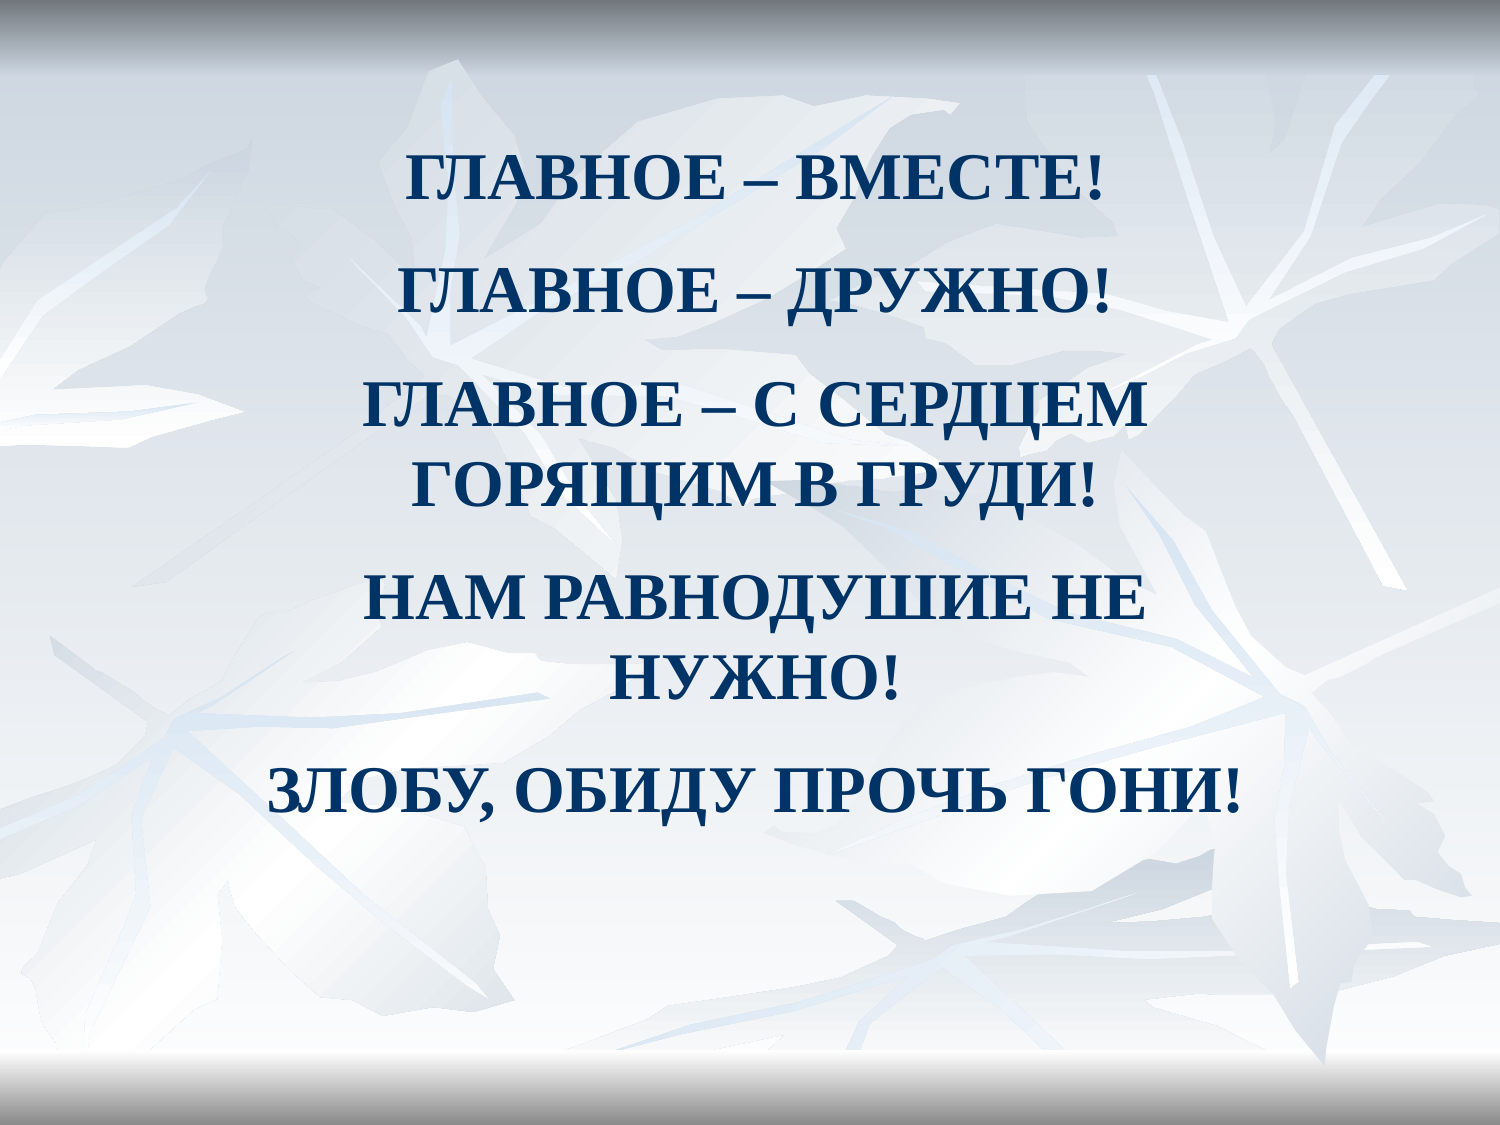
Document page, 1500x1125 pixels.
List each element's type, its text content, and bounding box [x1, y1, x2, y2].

text_box ГЛАВНОЕ – ВМЕСТЕ! ГЛАВНОЕ – ДРУЖНО! ГЛАВНОЕ – С СЕРДЦЕМ ГОРЯЩИМ В ГРУДИ! НАМ РАВНОДУШИЕ НЕ НУЖНО! ЗЛОБУ, ОБИДУ ПРОЧЬ ГОНИ! [218, 125, 1294, 834]
